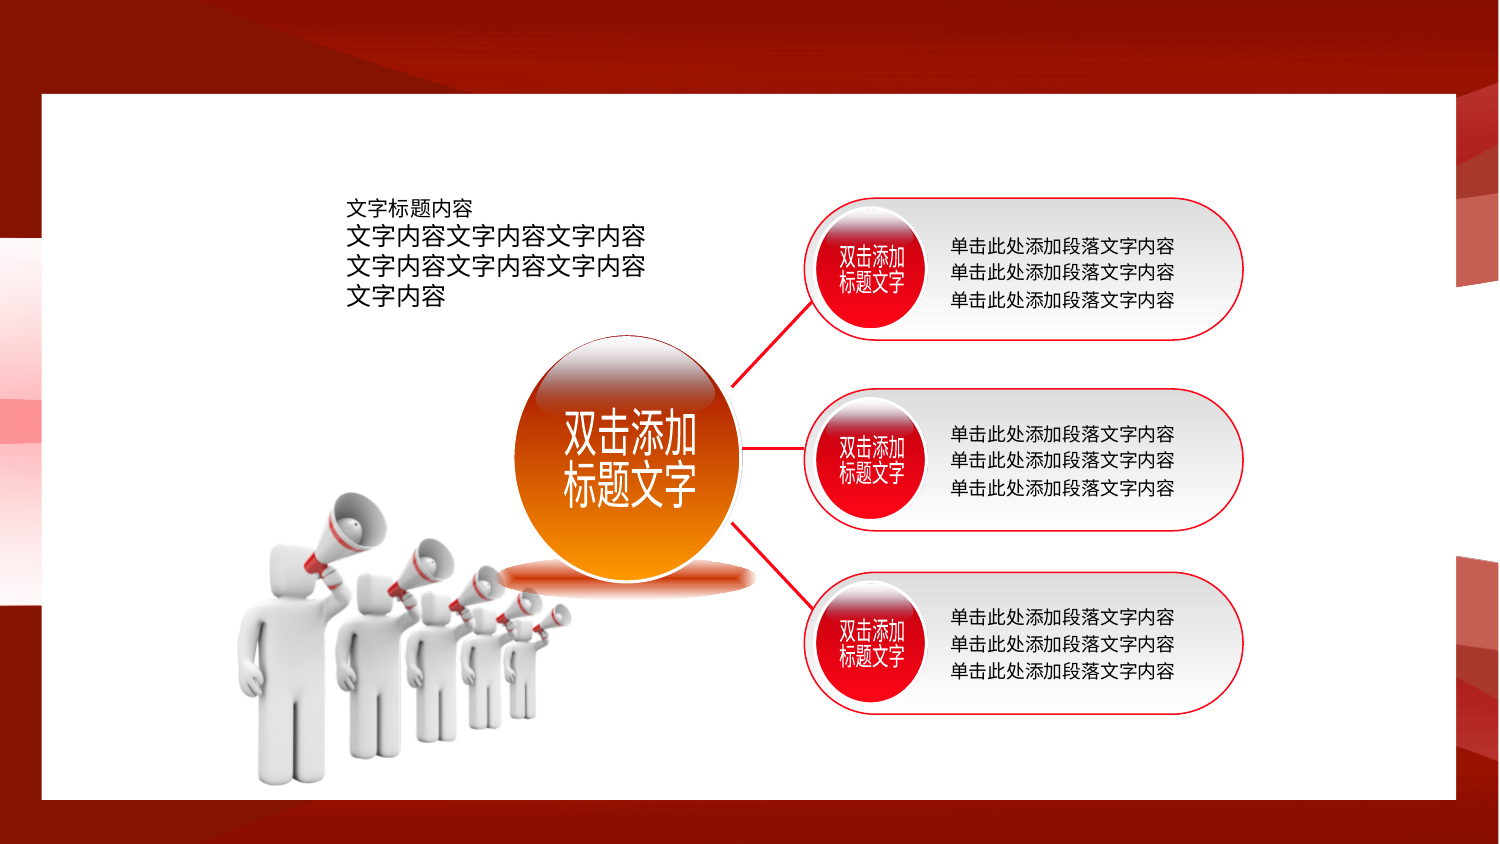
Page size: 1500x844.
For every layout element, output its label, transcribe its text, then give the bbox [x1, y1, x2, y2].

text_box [804, 388, 1244, 531]
picture [0, 0, 1499, 844]
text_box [804, 198, 1244, 341]
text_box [493, 333, 758, 600]
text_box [804, 572, 1244, 715]
text_box 文字标题内容 文字内容文字内容文字内容文字内容文字内容文字内容文字内容 [331, 187, 666, 348]
